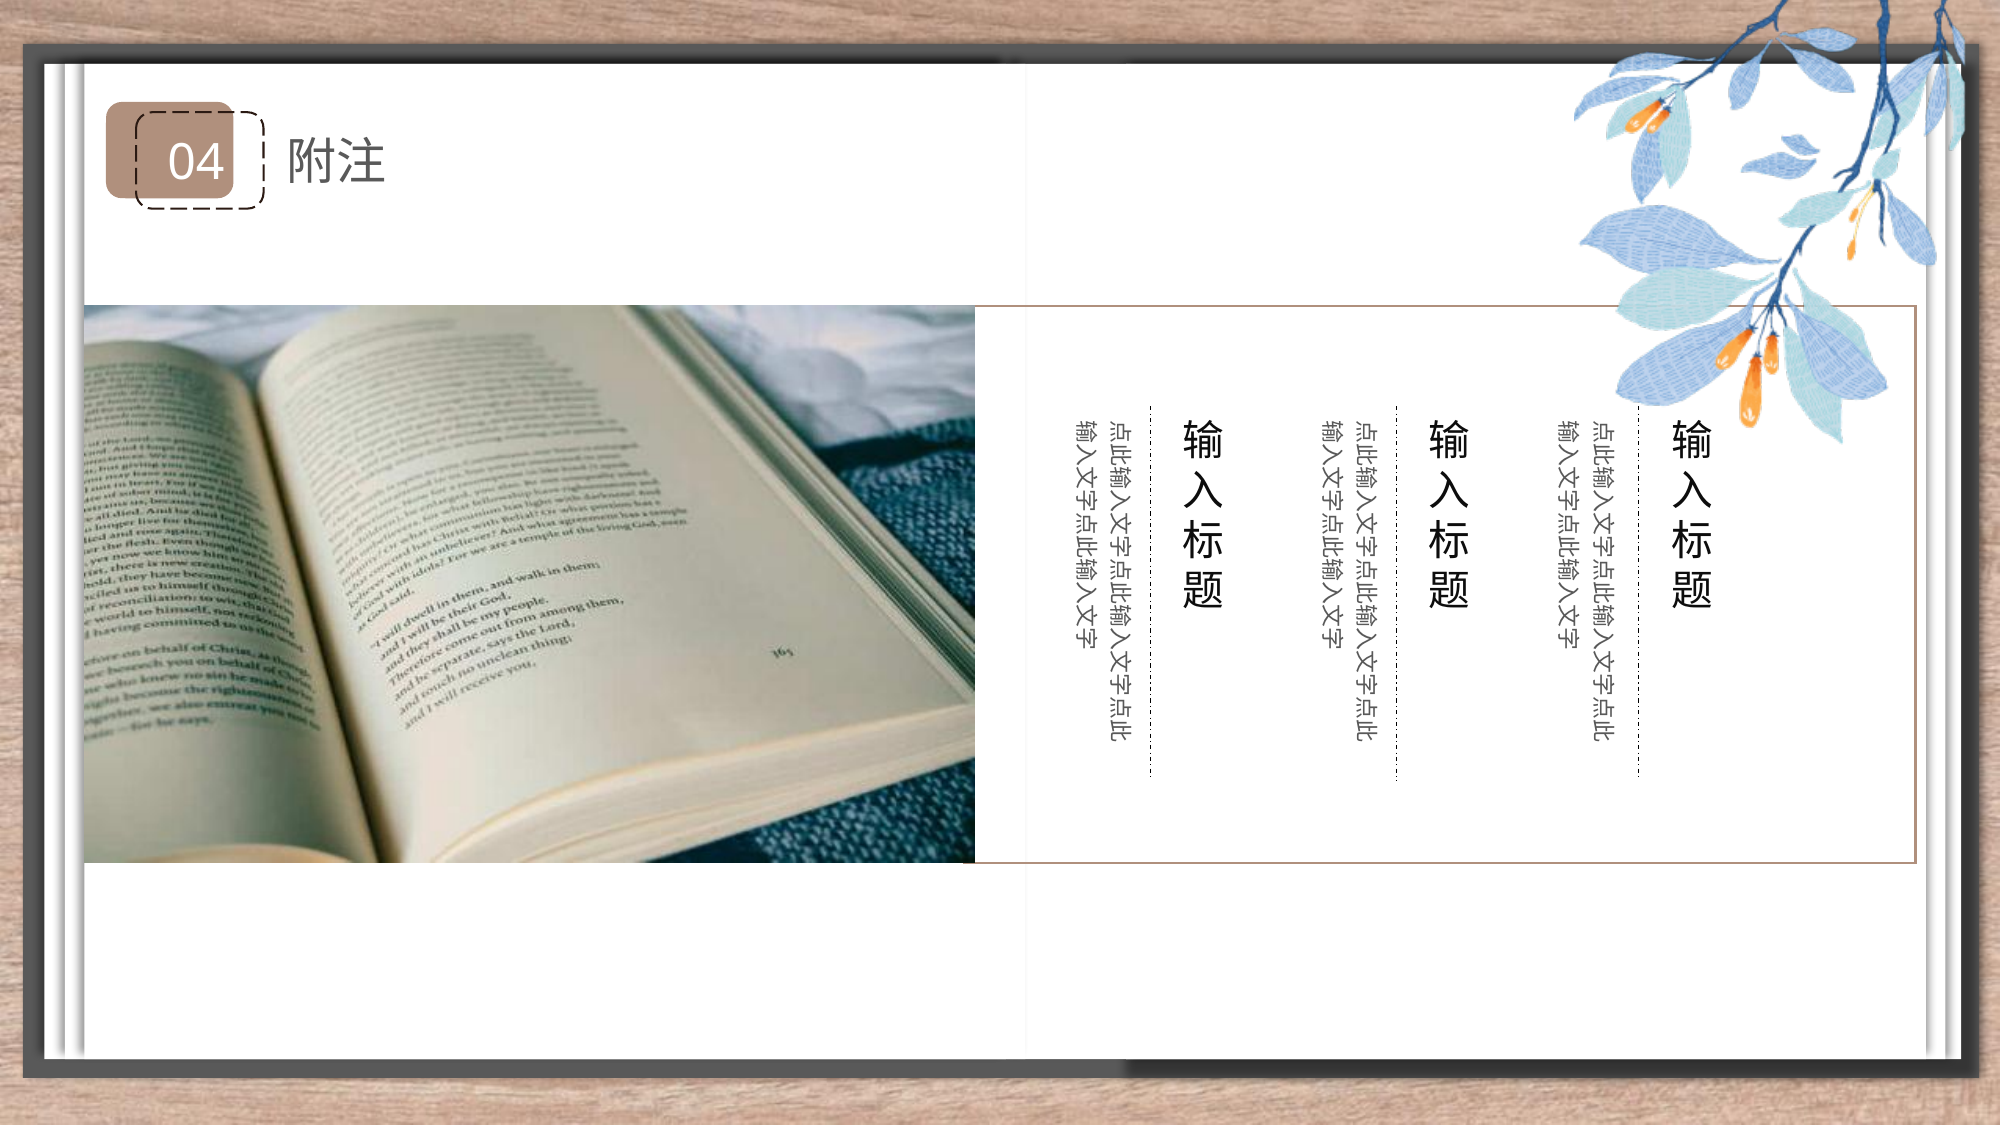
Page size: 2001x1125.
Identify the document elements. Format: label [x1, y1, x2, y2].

text_box [105, 101, 264, 209]
picture [0, 0, 2000, 1125]
text_box [44, 63, 1962, 1060]
